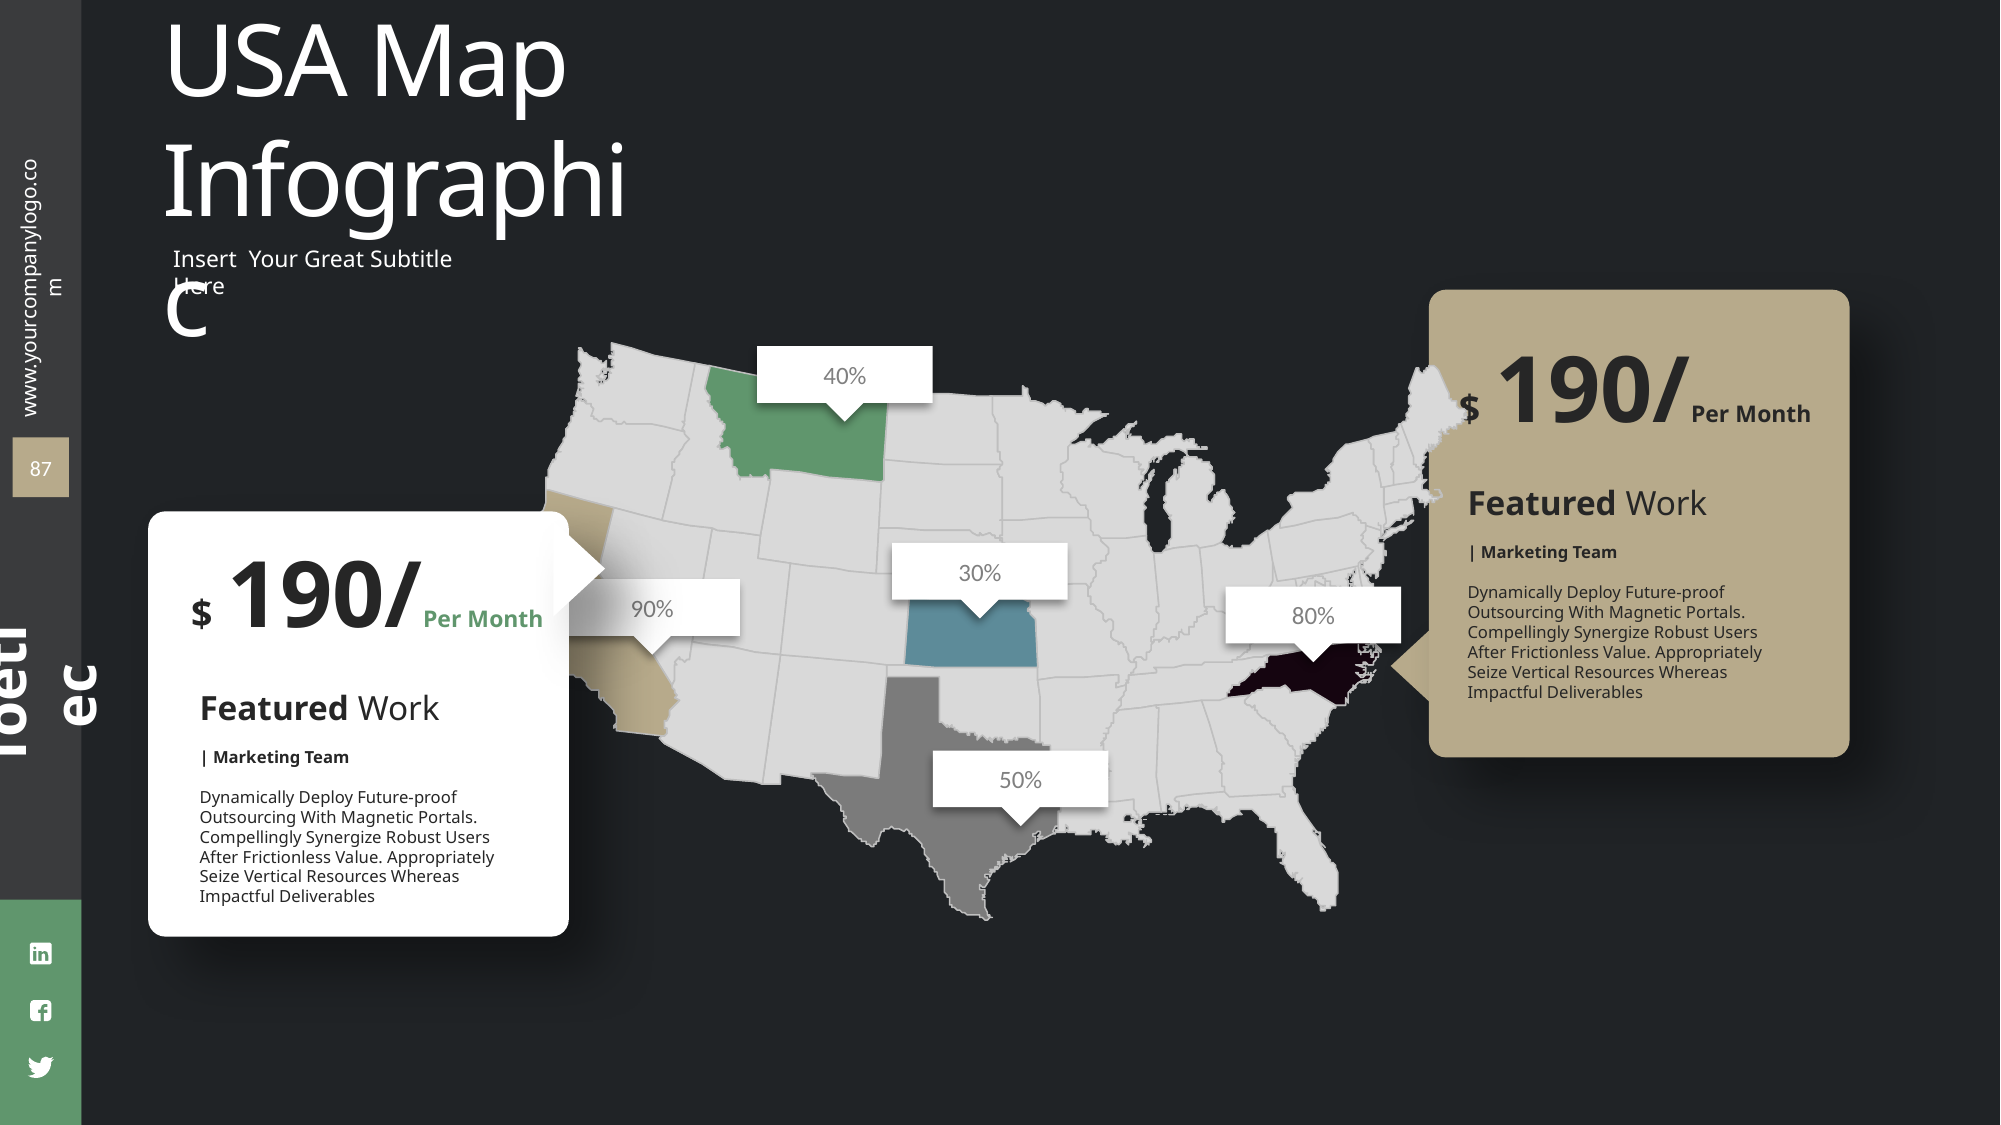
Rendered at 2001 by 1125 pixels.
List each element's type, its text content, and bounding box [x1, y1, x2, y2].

slide_number 87 [12, 437, 69, 498]
text_box Insert Your Great Subtitle Here [158, 237, 512, 307]
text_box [148, 511, 606, 937]
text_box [533, 342, 1467, 921]
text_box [1390, 289, 1850, 758]
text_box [167, 528, 567, 917]
text_box USA Map Infographic [147, 116, 677, 236]
